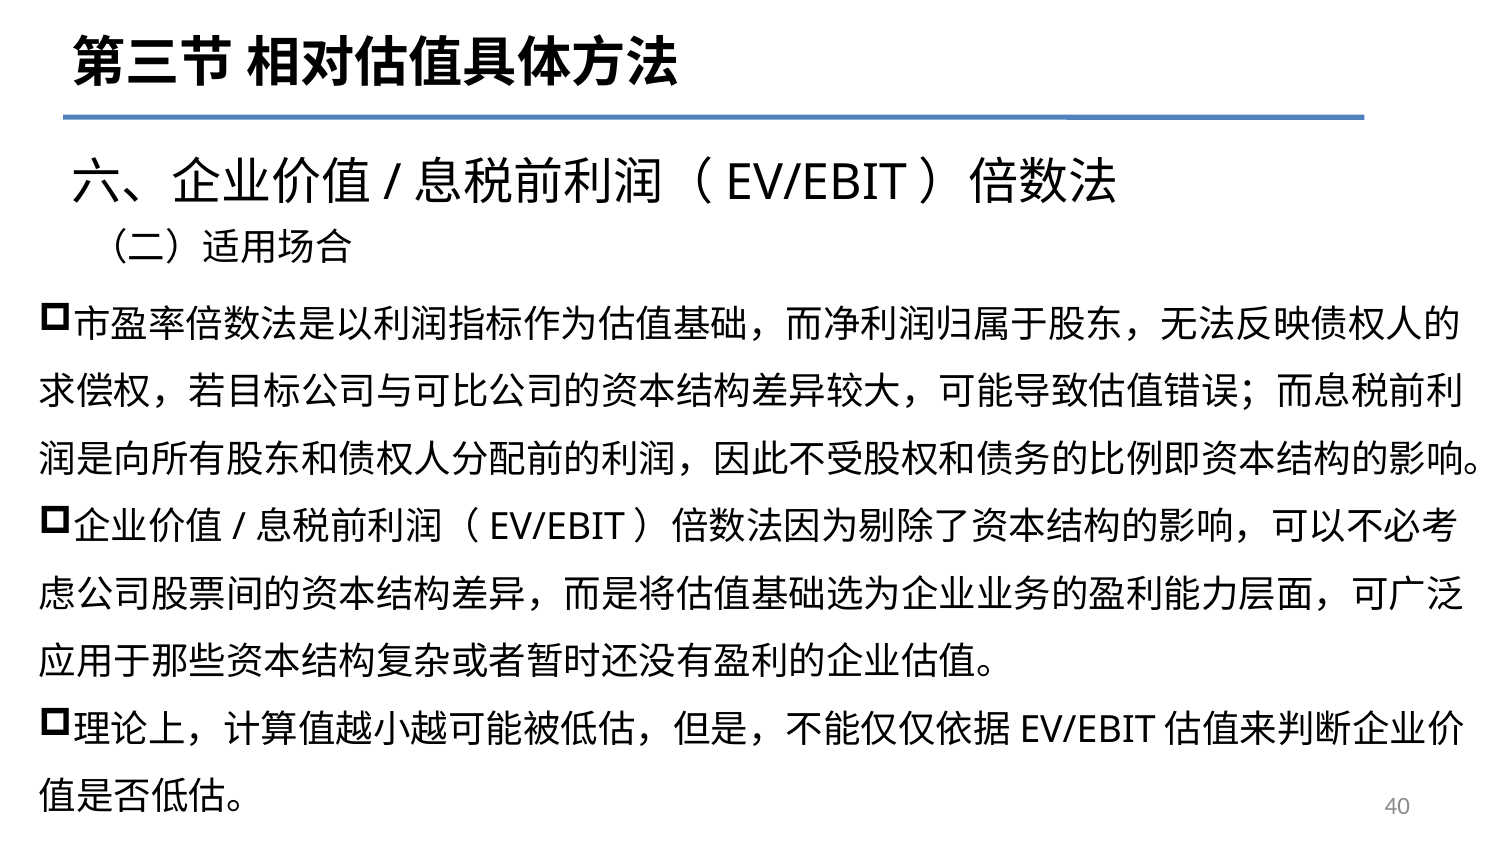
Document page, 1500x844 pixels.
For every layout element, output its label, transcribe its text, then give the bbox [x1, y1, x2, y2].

text_box 六、企业价值/息税前利润（EV/EBIT）倍数法 [56, 93, 1407, 235]
title （二）适用场合 [75, 164, 1425, 269]
slide_number 40 [1074, 782, 1425, 827]
text_box 第三节 相对估值具体方法 [56, 11, 1407, 93]
list 市盈率倍数法是以利润指标作为估值基础，而净利润归属于股东，无法反映债权人的求偿权，若目标公司与可比公司的资本结构差异较大，可能导致估值错误；而息税前利润是向所有股东和债权人分配前的利润，因此不受股权和债务的比例即资本结构的影响。 企业价值/息税前利润（EV/EBIT）倍数法因为剔除了资本结构的影响，可以不必考虑公司股票间的资本结构差异，而是将估值基础选为企业业务的盈利能力层面，可广泛应用于那些资本结构复杂或者暂时还没有盈利的企业估值。 理论上，计算值越小越可能被低估，但是，不能仅仅依据EV/EBIT估值来判断企业价值是否低估。 [23, 269, 1489, 827]
